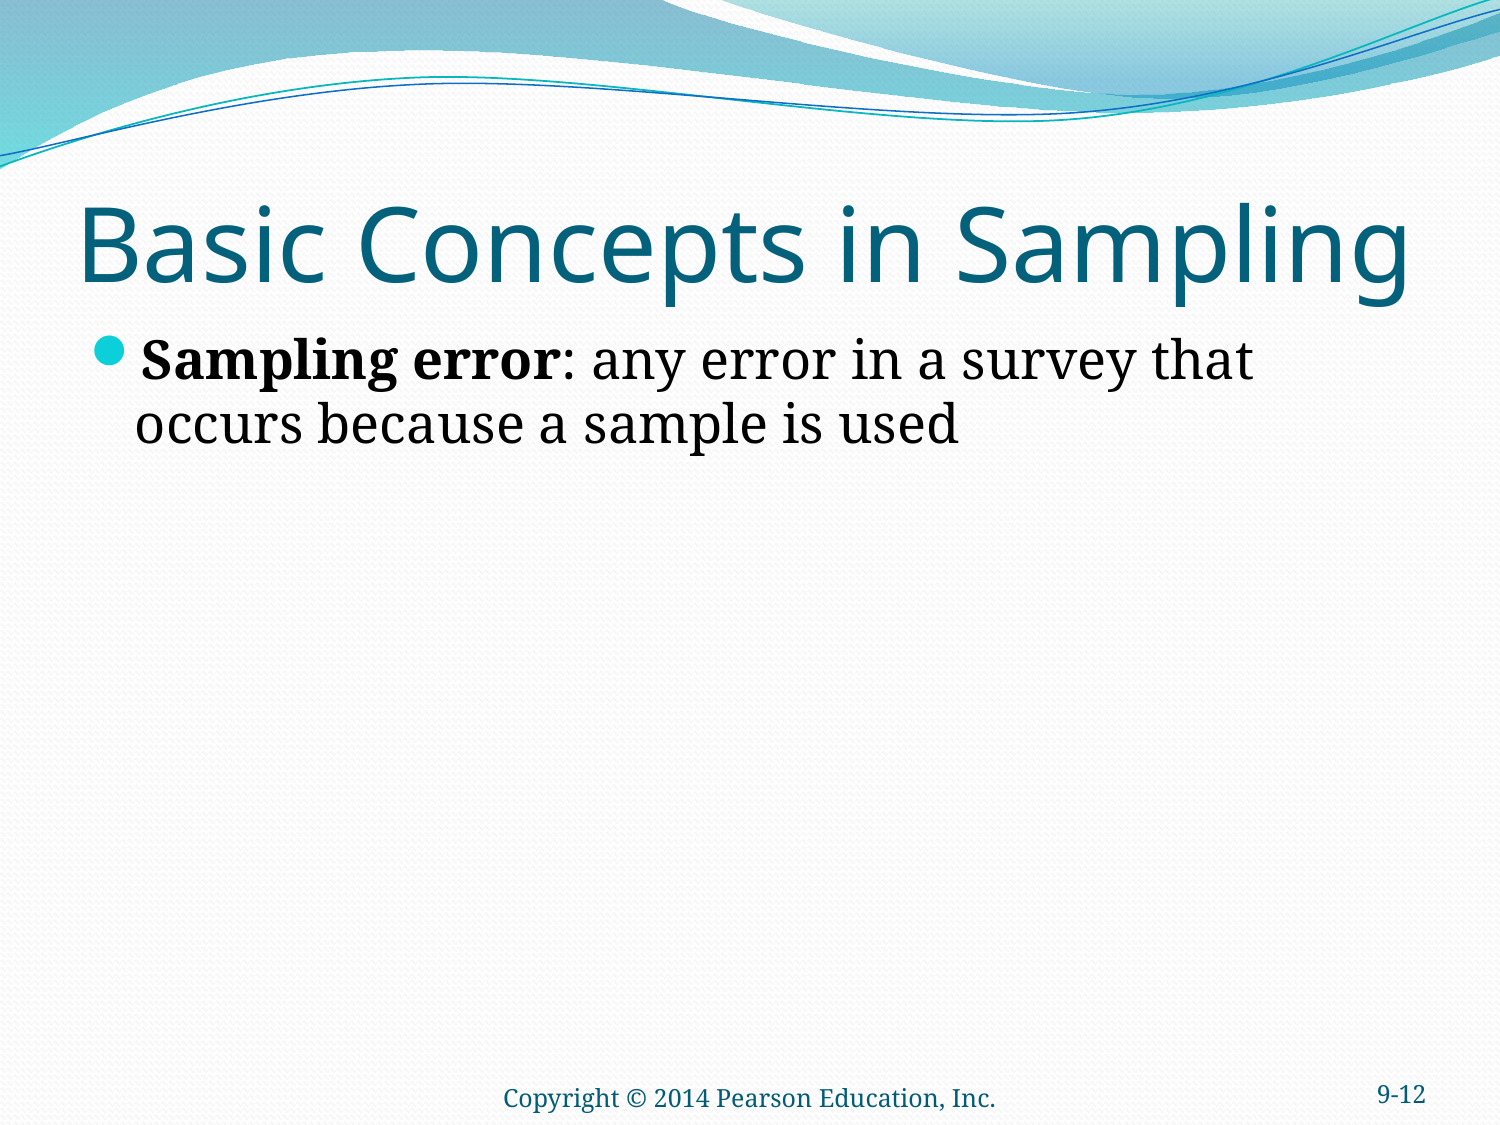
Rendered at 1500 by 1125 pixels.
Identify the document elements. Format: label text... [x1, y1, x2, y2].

list Sampling error: any error in a survey that occurs because a sample is used [74, 317, 1426, 1038]
title Basic Concepts in Sampling [74, 115, 1426, 304]
